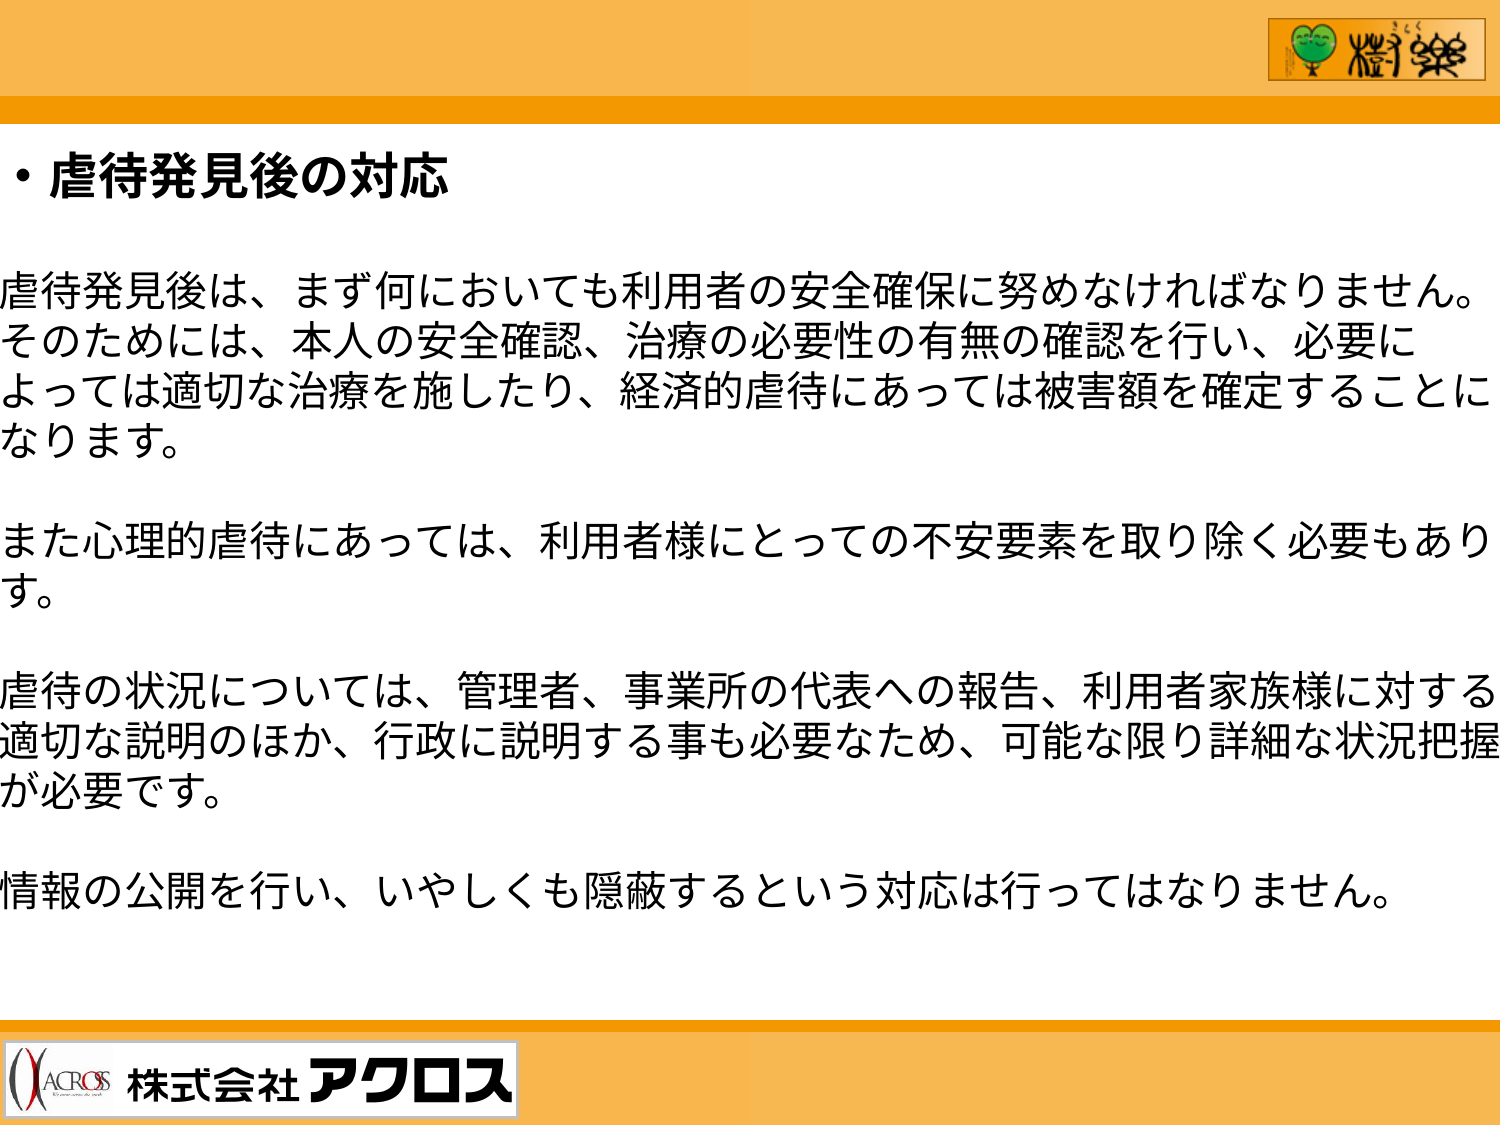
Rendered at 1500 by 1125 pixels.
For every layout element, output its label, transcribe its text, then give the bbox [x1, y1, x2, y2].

picture [0, 1020, 1500, 1125]
text_box ・虐待発見後の対応 虐待発見後は、まず何においても利用者の安全確保に努めなければなりません。 そのためには、本人の安全確認、治療の必要性の有無の確認を行い、必要に よっては適切な治療を施したり、経済的虐待にあっては被害額を確定することに なります。 また心理的虐待にあっては、利用者様にとっての不安要素を取り除く必要もありま す。 虐待の状況については、管理者、事業所の代表への報告、利用者家族様に対する 適切な説明のほか、行政に説明する事も必要なため、可能な限り詳細な状況把握 が必要です。 情報の公開を行い、いやしくも隠蔽するという対応は行ってはなりません。 [0, 137, 1500, 923]
picture [0, 0, 1500, 124]
